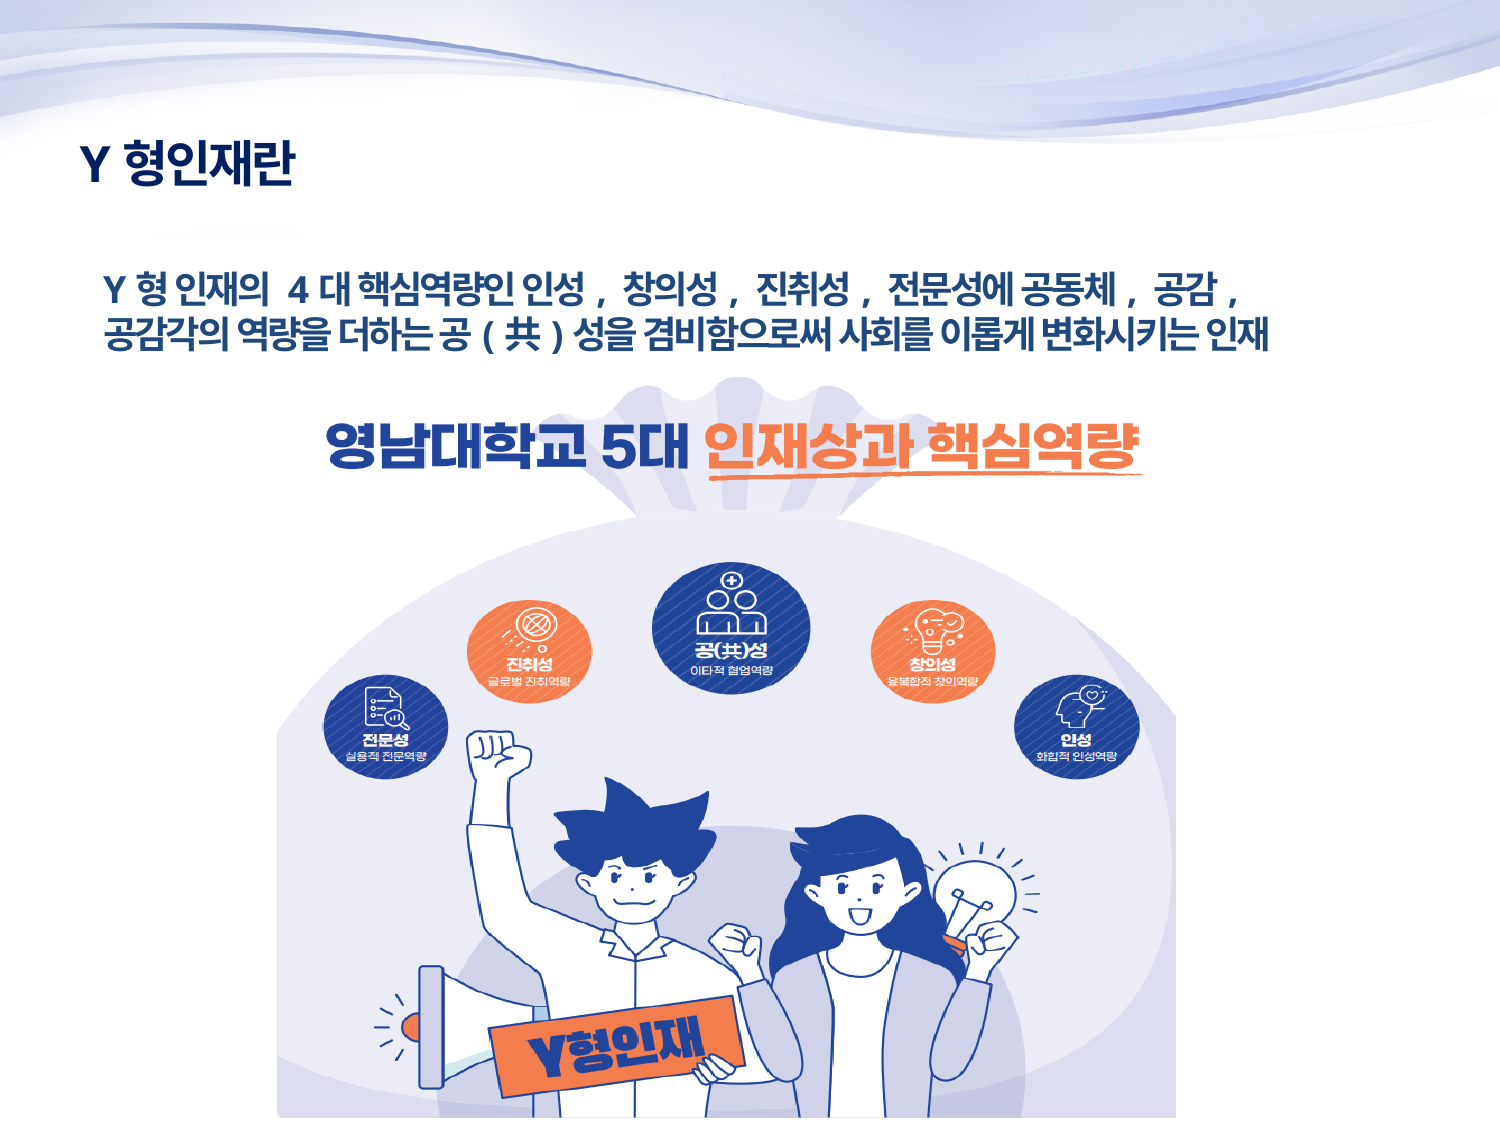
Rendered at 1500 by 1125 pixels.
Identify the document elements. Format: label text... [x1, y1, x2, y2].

picture [0, 0, 1500, 1125]
text_box Y형 인재의 4대 핵심역량인 인성, 창의성, 진취성, 전문성에 공동체, 공감, 공감각의 역량을 더하는 공(共)성을 겸비함으로써 사회를 이롭게 변화시키는 인재 [88, 258, 1388, 364]
text_box Y형인재란 [64, 125, 550, 201]
